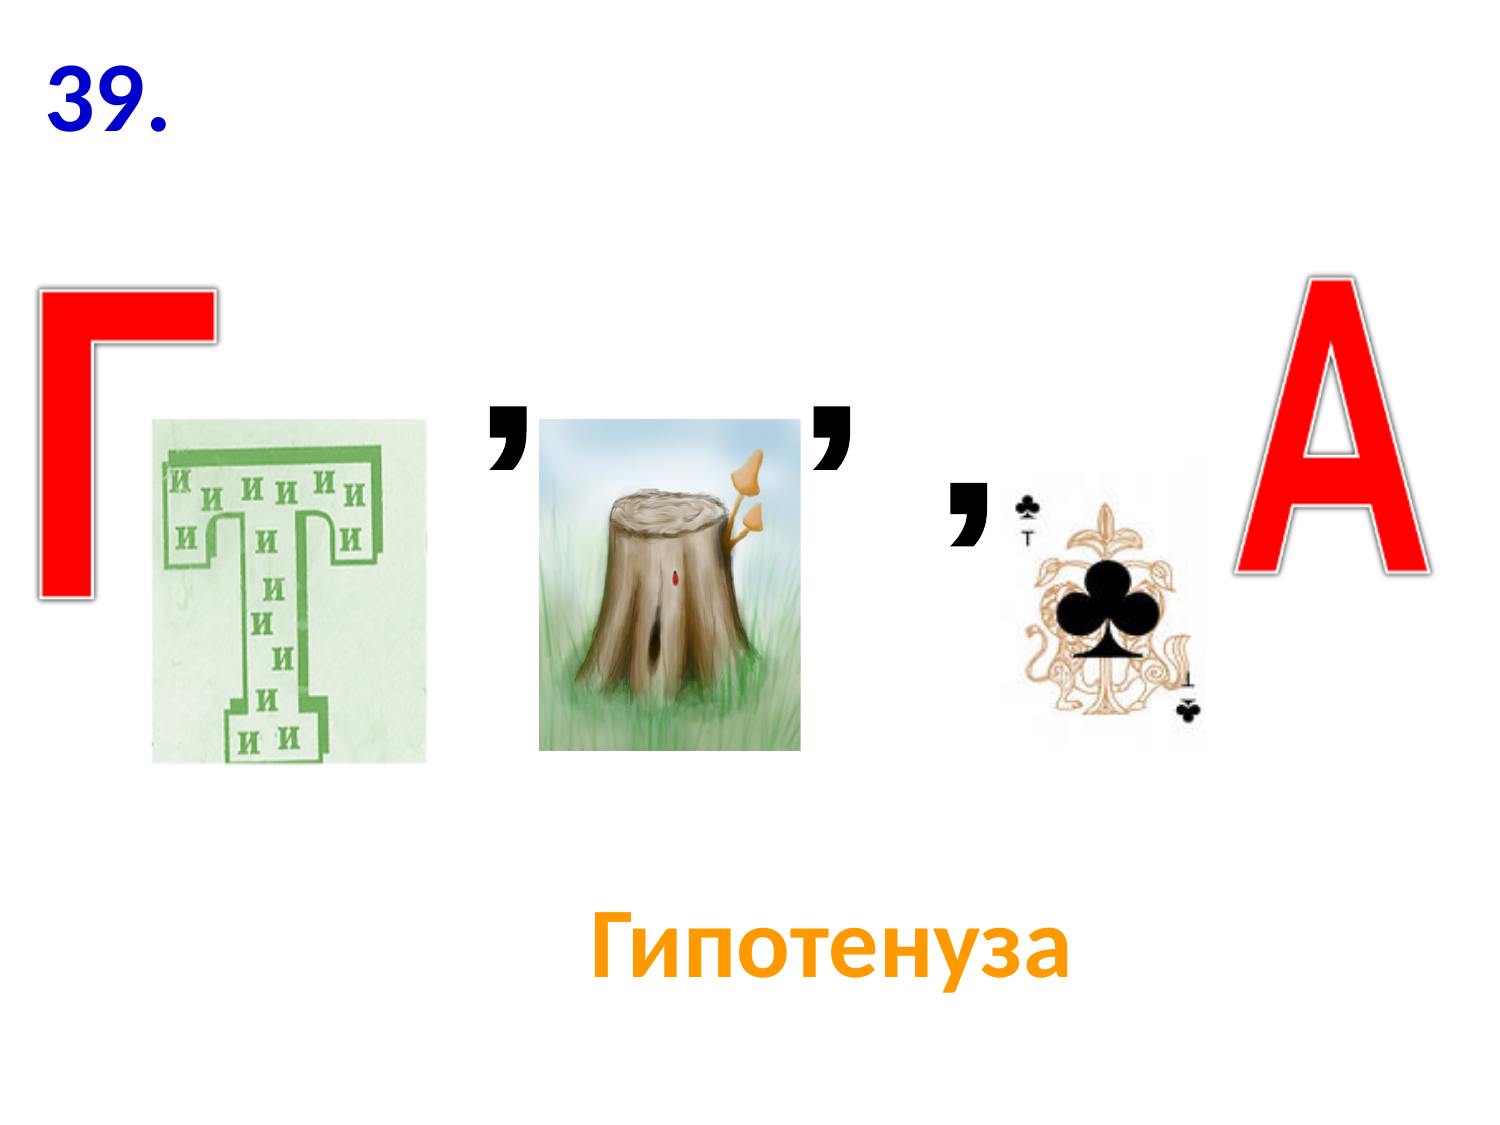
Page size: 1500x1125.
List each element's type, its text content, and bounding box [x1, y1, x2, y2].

text_box 39. [29, 24, 242, 160]
picture [30, 279, 40, 610]
text_box Гипотенуза [423, 869, 1241, 1050]
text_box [40, 278, 1430, 764]
picture [1224, 268, 1441, 584]
